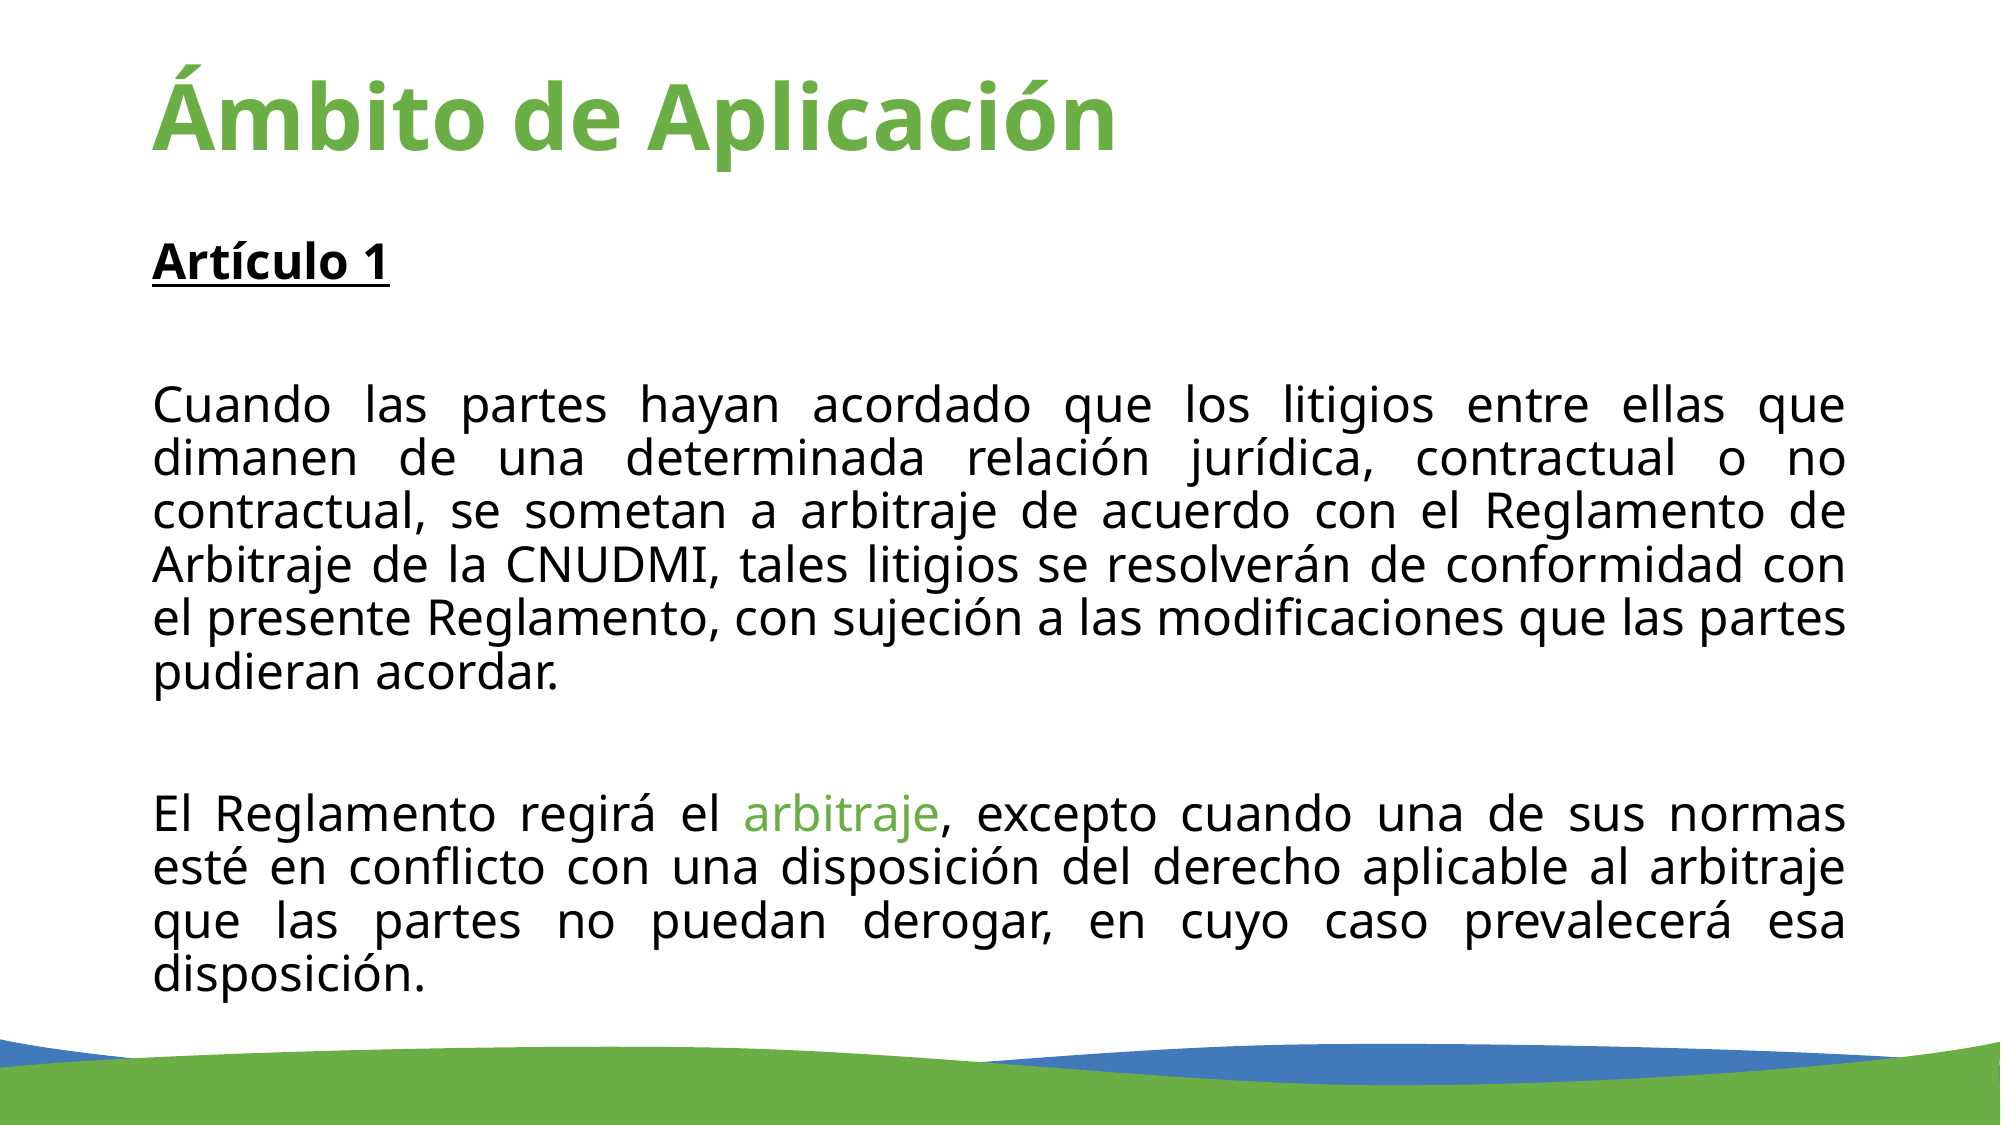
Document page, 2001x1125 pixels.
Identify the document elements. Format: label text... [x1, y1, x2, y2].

list Artículo 1 Cuando las partes hayan acordado que los litigios entre ellas que dimanen de una determinada relación jurídica, contractual o no contractual, se sometan a arbitraje de acuerdo con el Reglamento de Arbitraje de la CNUDMI, tales litigios se resolverán de conformidad con el presente Reglamento, con sujeción a las modificaciones que las partes pudieran acordar. El Reglamento regirá el arbitraje, excepto cuando una de sus normas esté en conflicto con una disposición del derecho aplicable al arbitraje que las partes no puedan derogar, en cuyo caso prevalecerá esa disposición. [137, 229, 1863, 1018]
title Ámbito de Aplicación [137, 12, 1863, 229]
